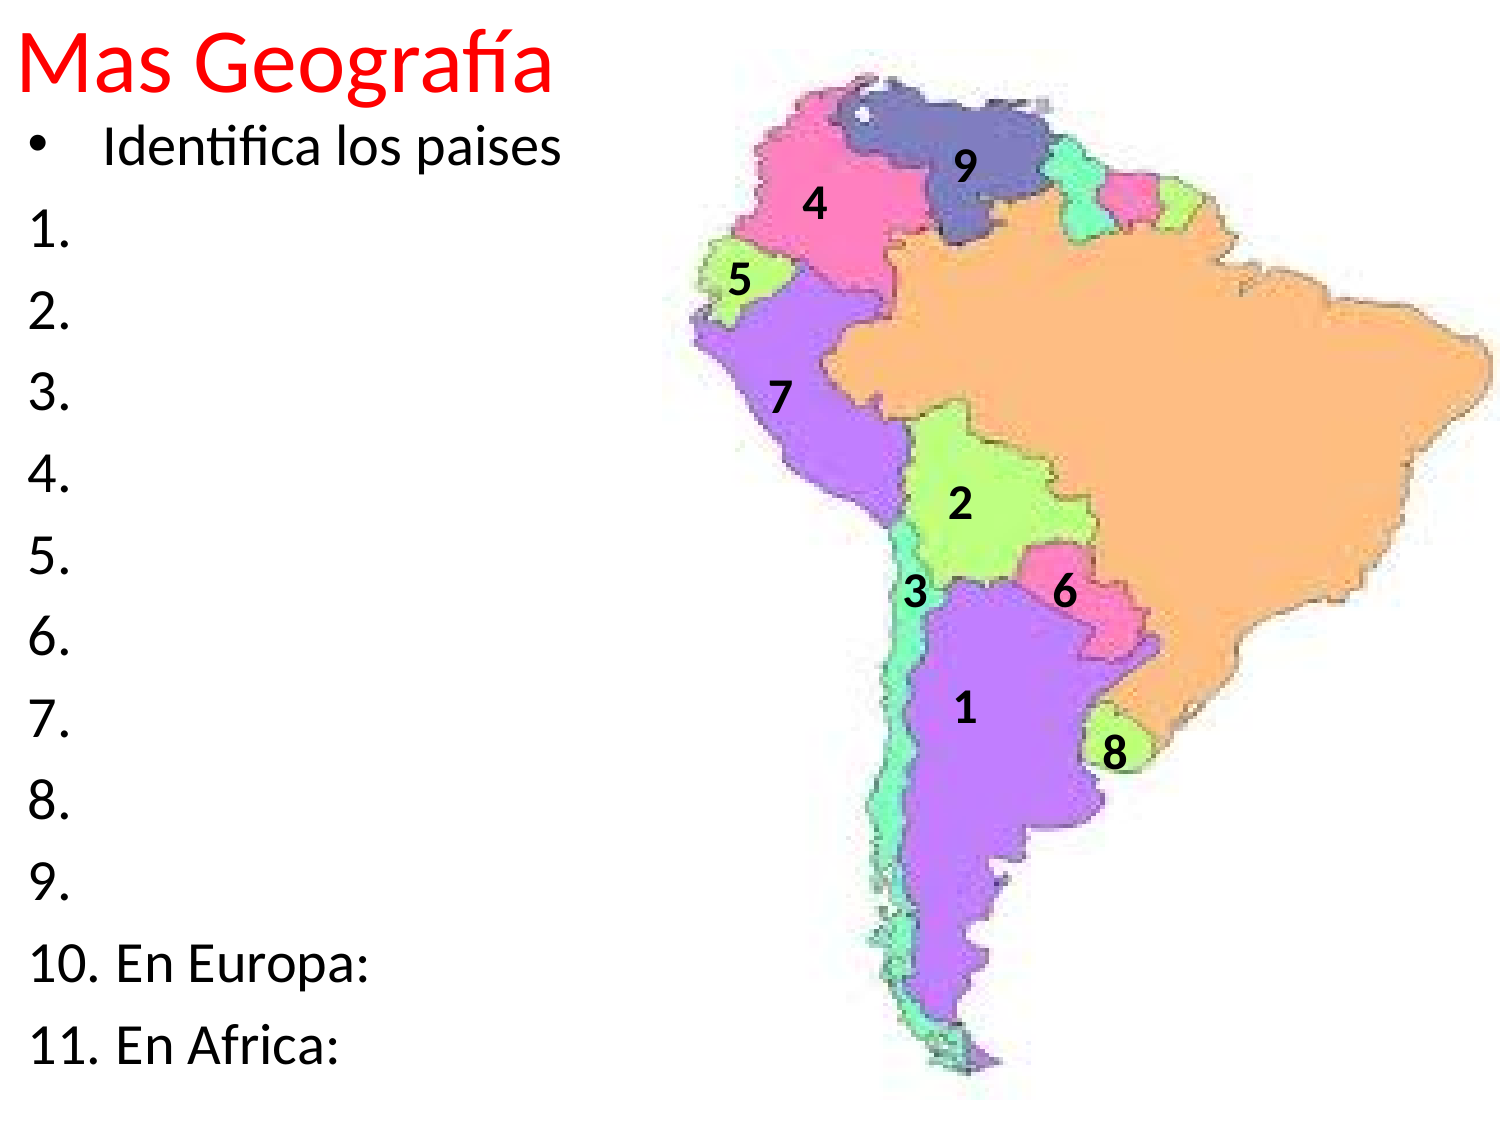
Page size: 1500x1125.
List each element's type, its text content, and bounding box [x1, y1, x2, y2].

text_box Identifica los paises En Europa: En Africa: [0, 99, 813, 1125]
picture [662, 49, 1500, 1101]
title Mas Geografía [0, 0, 575, 99]
